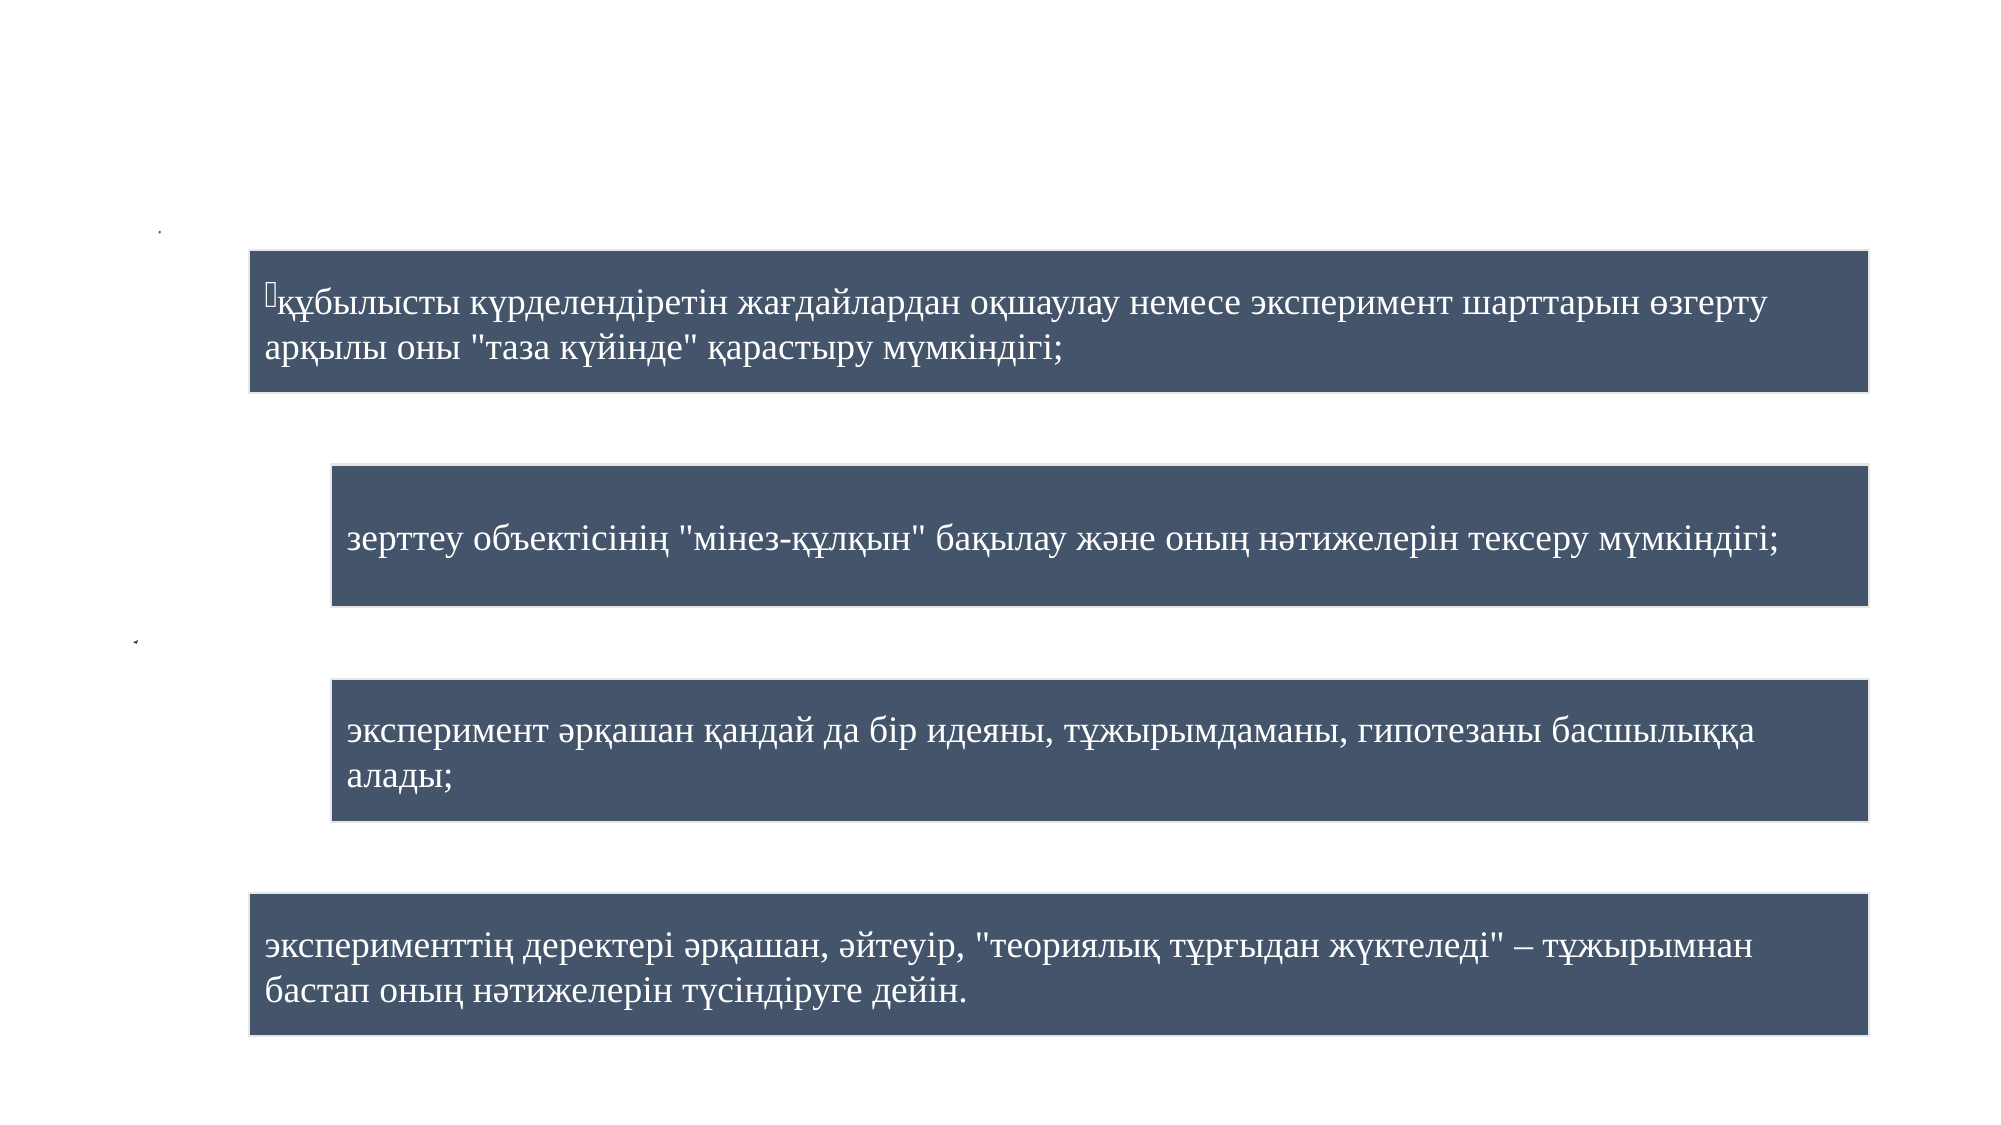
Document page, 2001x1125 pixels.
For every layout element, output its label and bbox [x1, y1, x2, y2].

list [131, 116, 1869, 1045]
